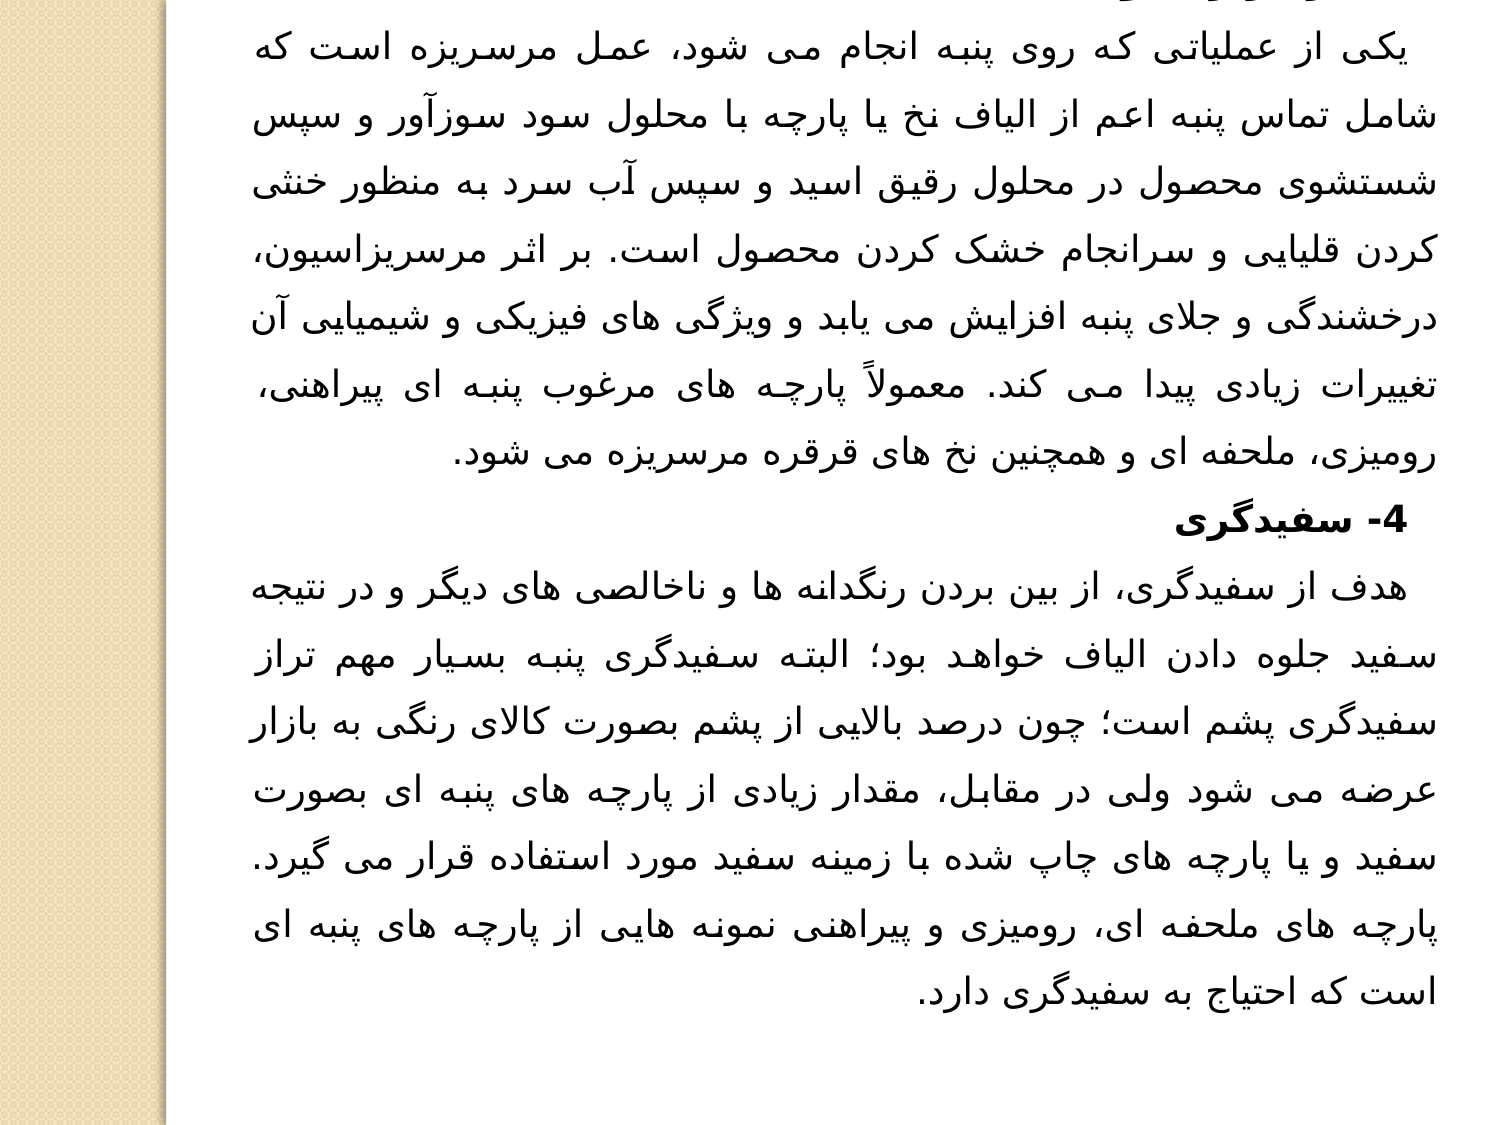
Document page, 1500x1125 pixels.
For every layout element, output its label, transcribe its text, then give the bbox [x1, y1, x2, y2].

text_box 3- مرسریزاسیون یکی از عملیاتی که روی پنبه انجام می شود، عمل مرسریزه است که شامل تماس پنبه اعم از الیاف نخ یا پارچه با محلول سود سوزآور و سپس شستشوی محصول در محلول رقیق اسید و سپس آب سرد به منظور خنثی کردن قلیایی و سرانجام خشک کردن محصول است. بر اثر مرسریزاسیون، درخشندگی و جلای پنبه افزایش می یابد و ویژگی های فیزیکی و شیمیایی آن تغییرات زیادی پیدا می کند. معمولاً پارچه های مرغوب پنبه ای پیراهنی، رومیزی، ملحفه ای و همچنین نخ های قرقره مرسریزه می شود. 4- سفیدگری هدف از سفیدگری، از بین بردن رنگدانه ها و ناخالصی های دیگر و در نتیجه سفید جلوه دادن الیاف خواهد بود؛ البته سفیدگری پنبه بسیار مهم تراز سفیدگری پشم است؛ چون درصد بالایی از پشم بصورت کالای رنگی به بازار عرضه می شود ولی در مقابل، مقدار زیادی از پارچه های پنبه ای بصورت سفید و یا پارچه های چاپ شده با زمینه سفید مورد استفاده قرار می گیرد. پارچه های ملحفه ای، رومیزی و پیراهنی نمونه هایی از پارچه های پنبه ای است که احتیاج به سفیدگری دارد. [234, 0, 1454, 1013]
